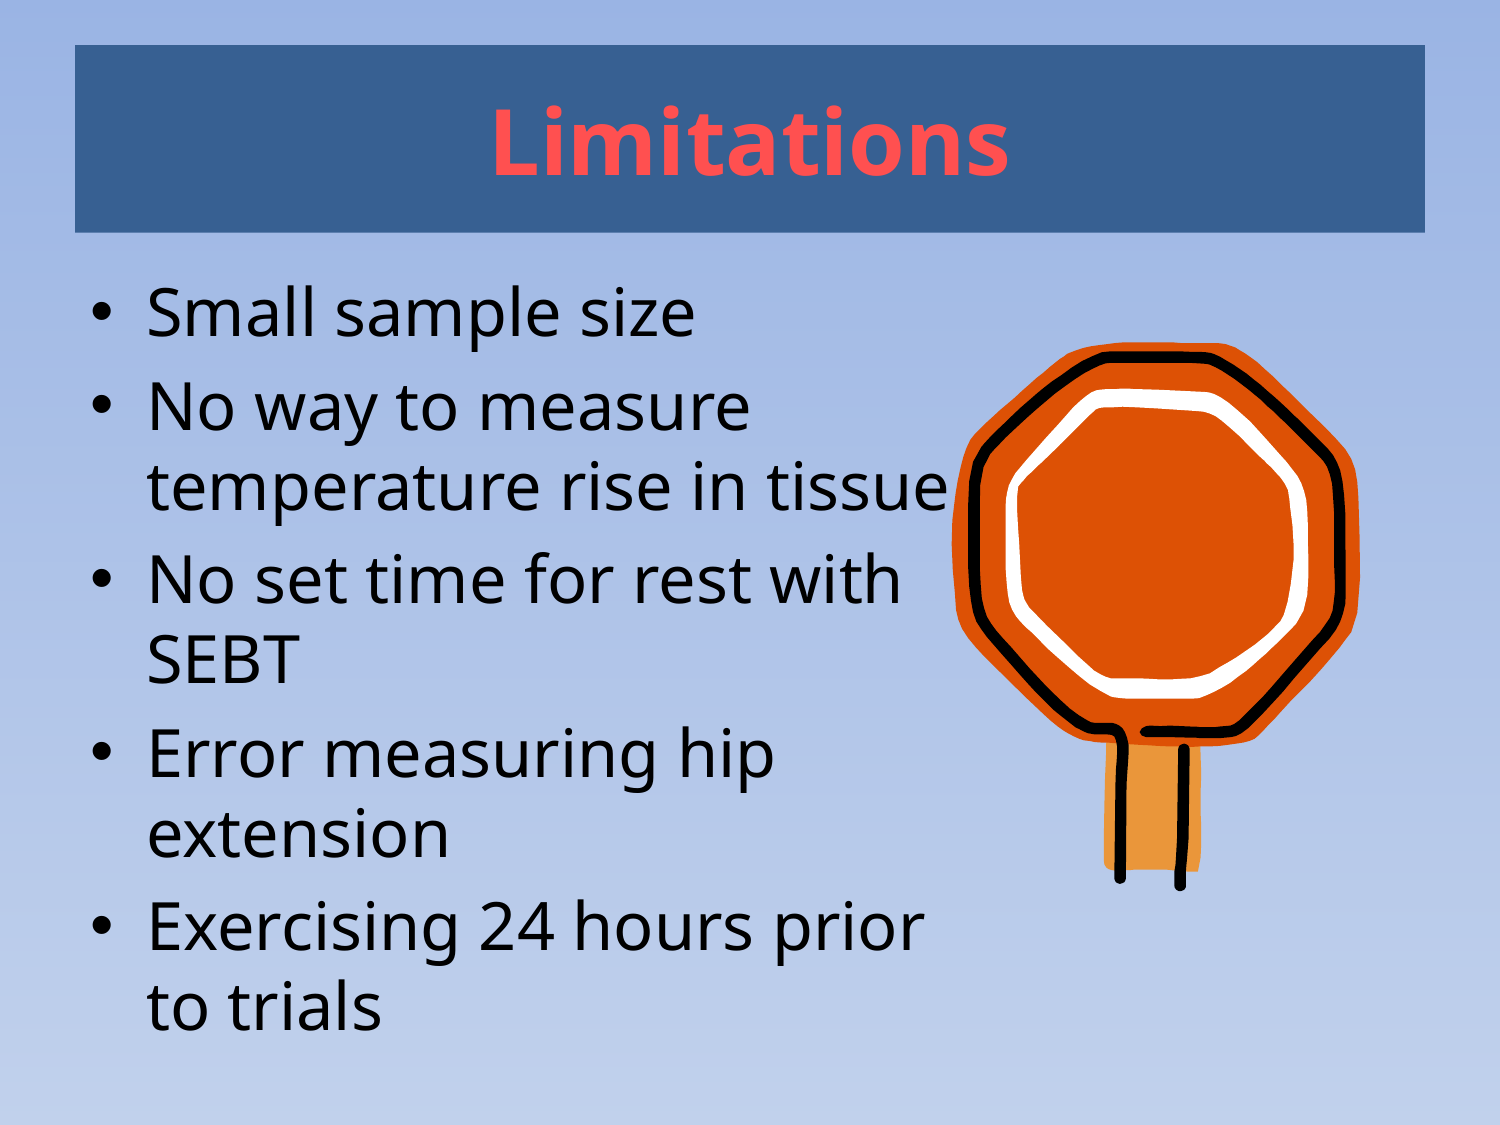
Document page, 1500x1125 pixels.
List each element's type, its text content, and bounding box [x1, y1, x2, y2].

list Small sample size No way to measure temperature rise in tissue No set time for rest with SEBT Error measuring hip extension Exercising 24 hours prior to trials [75, 262, 1013, 1100]
picture [949, 337, 1363, 892]
title Limitations [75, 45, 1425, 233]
